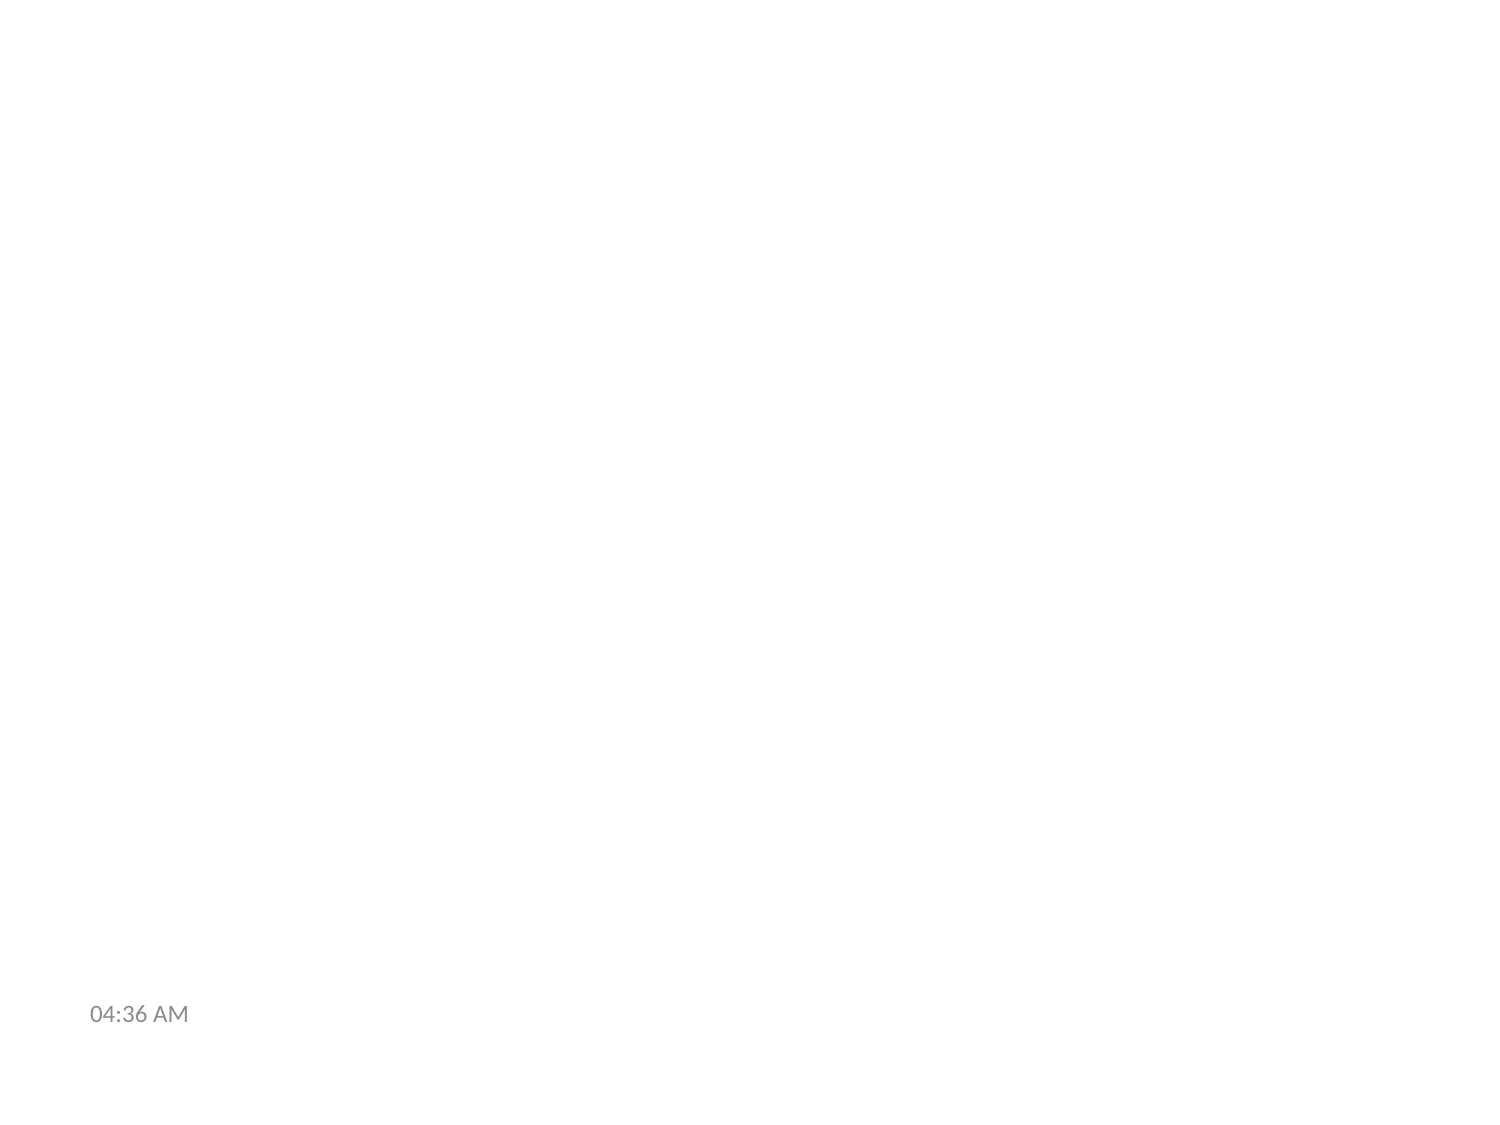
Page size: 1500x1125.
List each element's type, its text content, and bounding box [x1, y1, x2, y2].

text_box 3:35 PM [75, 982, 425, 1043]
